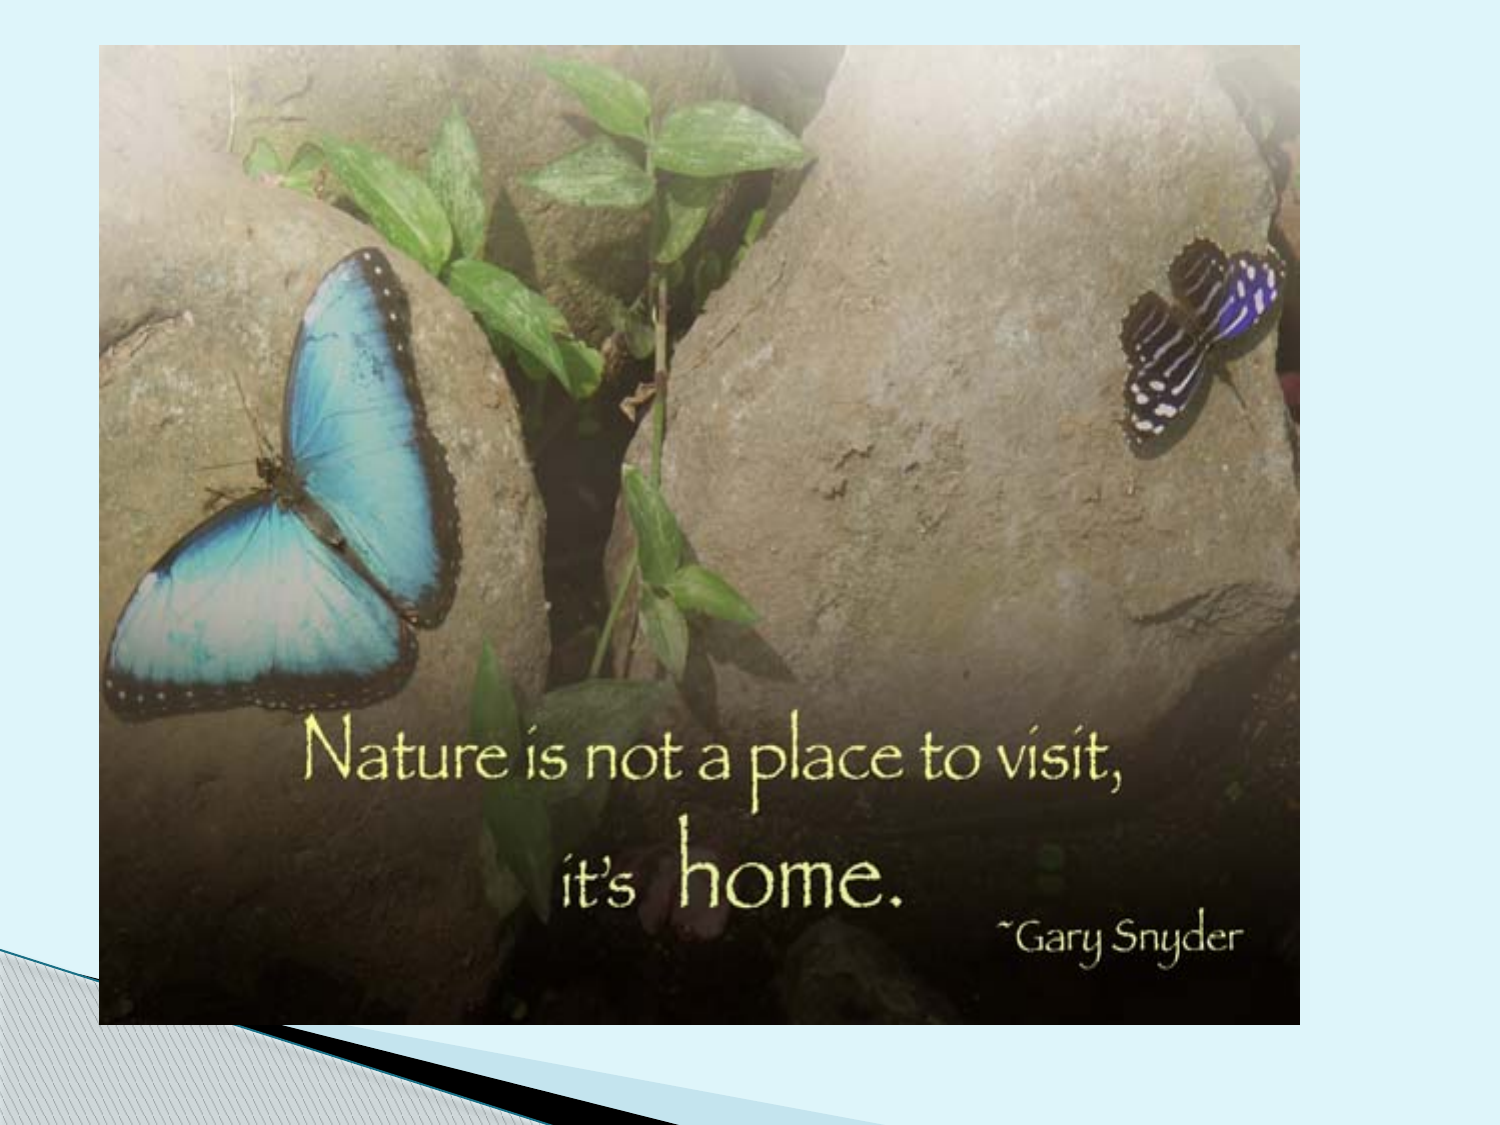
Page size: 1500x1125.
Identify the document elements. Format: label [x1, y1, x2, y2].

list [99, 45, 1301, 1026]
